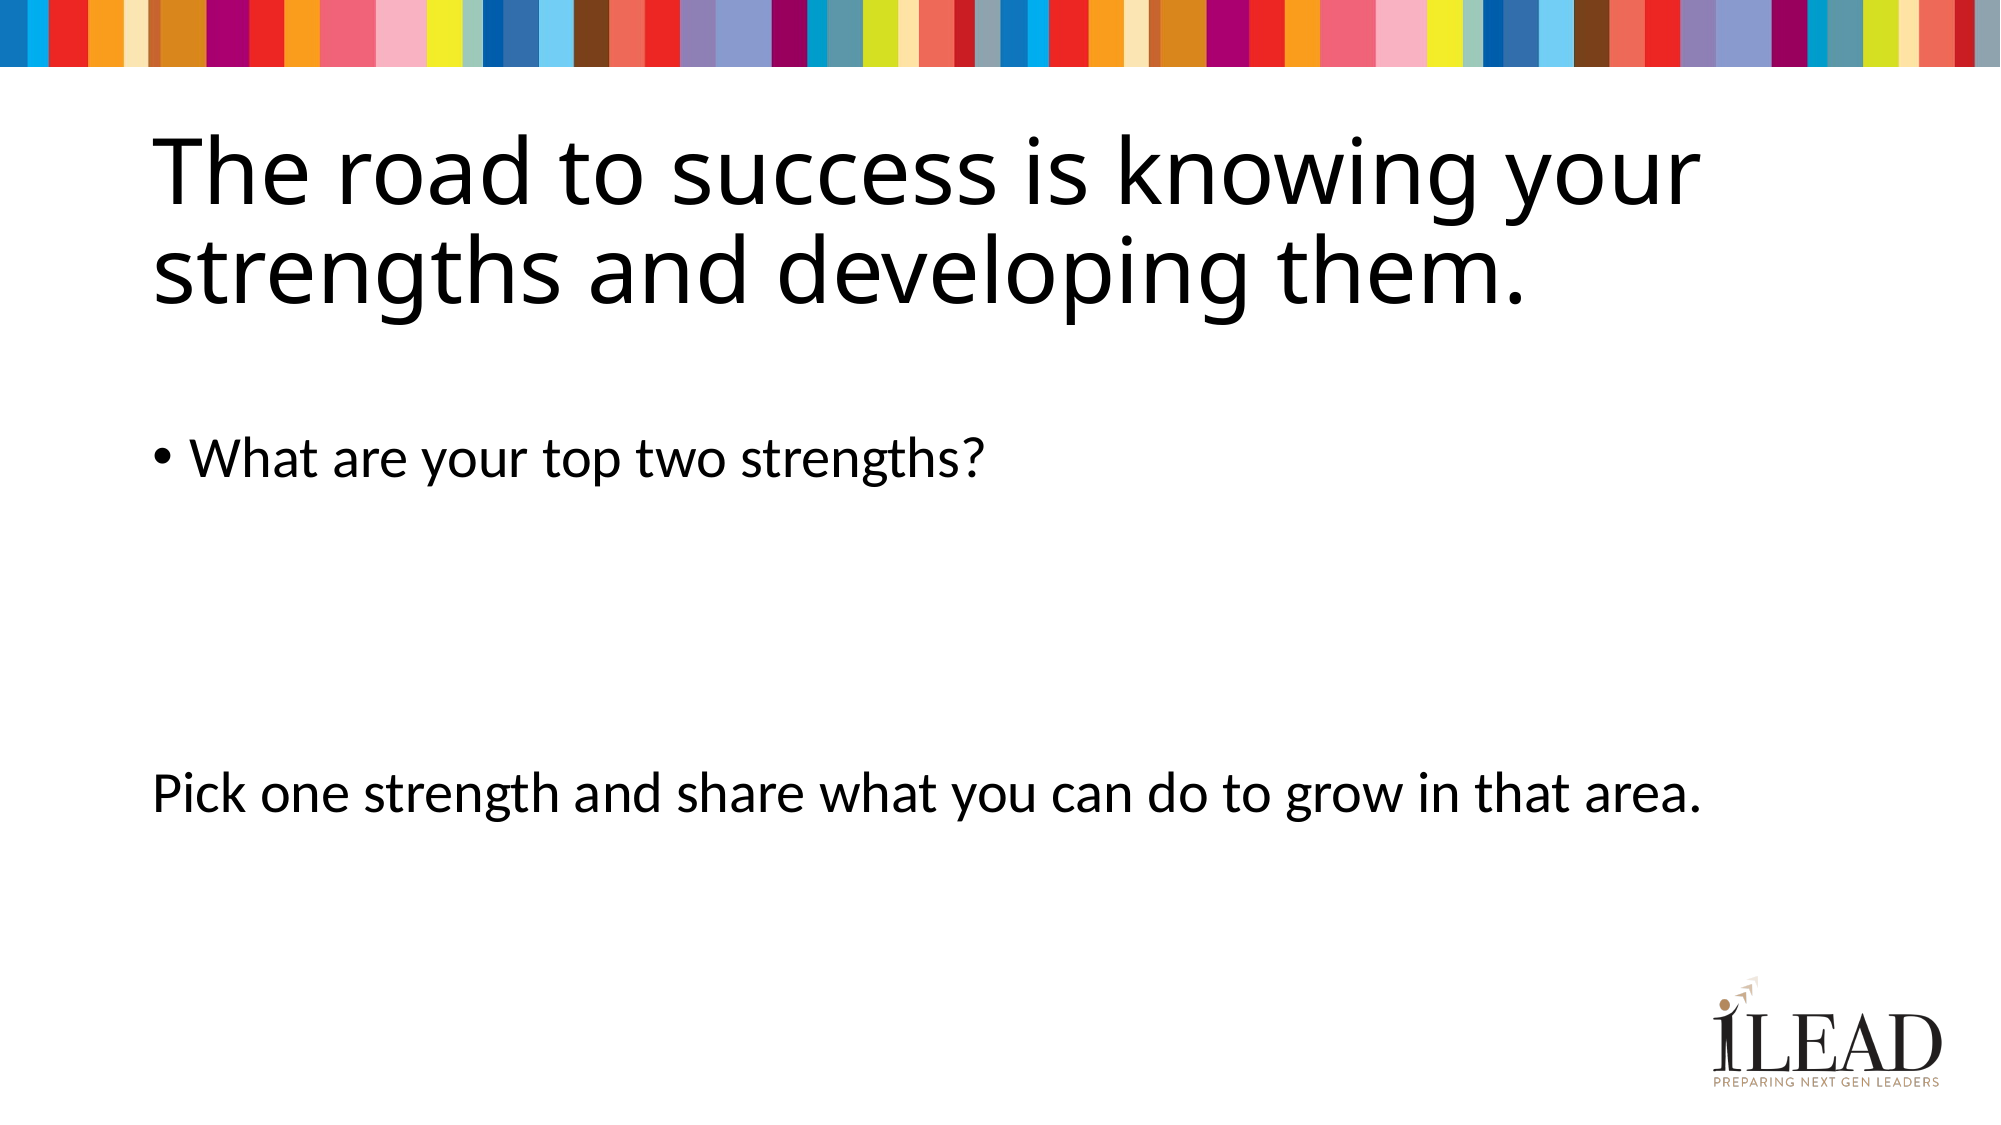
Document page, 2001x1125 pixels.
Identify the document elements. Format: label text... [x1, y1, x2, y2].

title The road to success is knowing your strengths and developing them. [137, 115, 1863, 328]
picture [1828, 0, 2000, 67]
picture [1709, 972, 1945, 1091]
list What are your top two strengths? Pick one strength and share what you can do to grow in that area. [137, 328, 1863, 1043]
picture [1048, 0, 1808, 67]
picture [0, 0, 26, 67]
picture [48, 0, 808, 67]
picture [828, 0, 1026, 67]
